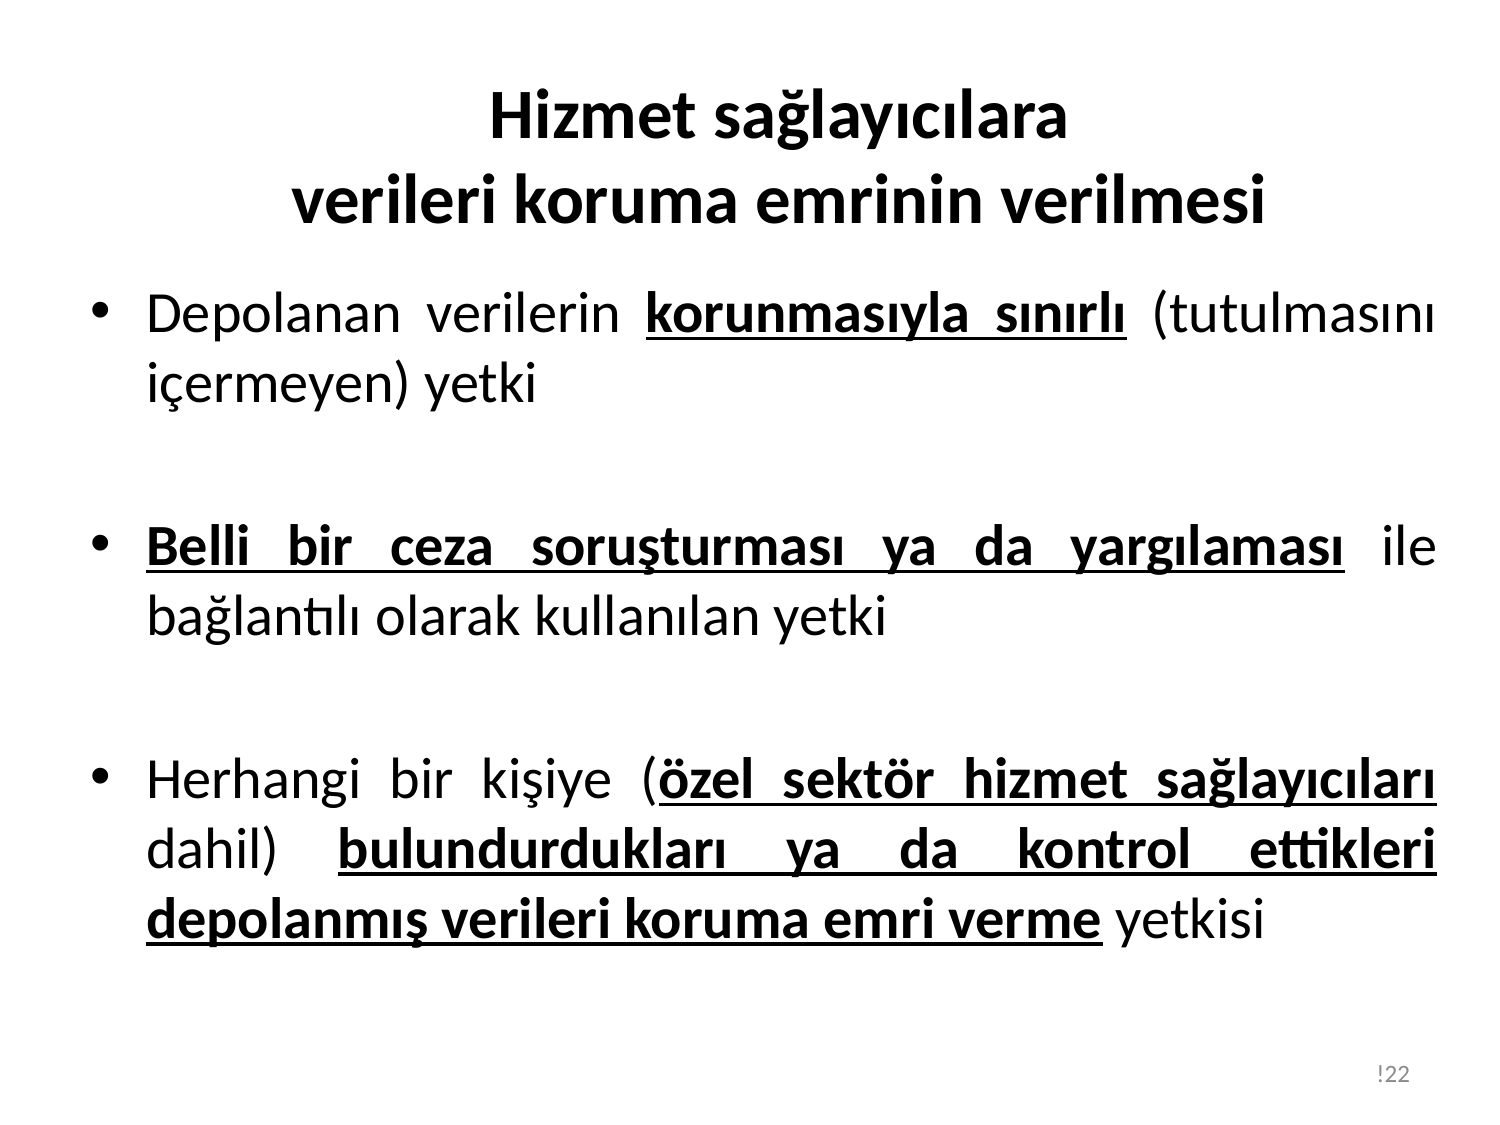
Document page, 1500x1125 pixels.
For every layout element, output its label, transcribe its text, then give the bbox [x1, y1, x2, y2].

list Depolanan verilerin korunmasıyla sınırlı (tutulmasını içermeyen) yetki Belli bir ceza soruşturması ya da yargılaması ile bağlantılı olarak kullanılan yetki Herhangi bir kişiye (özel sektör hizmet sağlayıcıları dahil) bulundurdukları ya da kontrol ettikleri depolanmış verileri koruma emri verme yetkisi [75, 267, 1453, 1073]
slide_number !22 [1074, 1042, 1425, 1103]
title Hizmet sağlayıcılara verileri koruma emrinin verilmesi [75, 60, 1486, 234]
